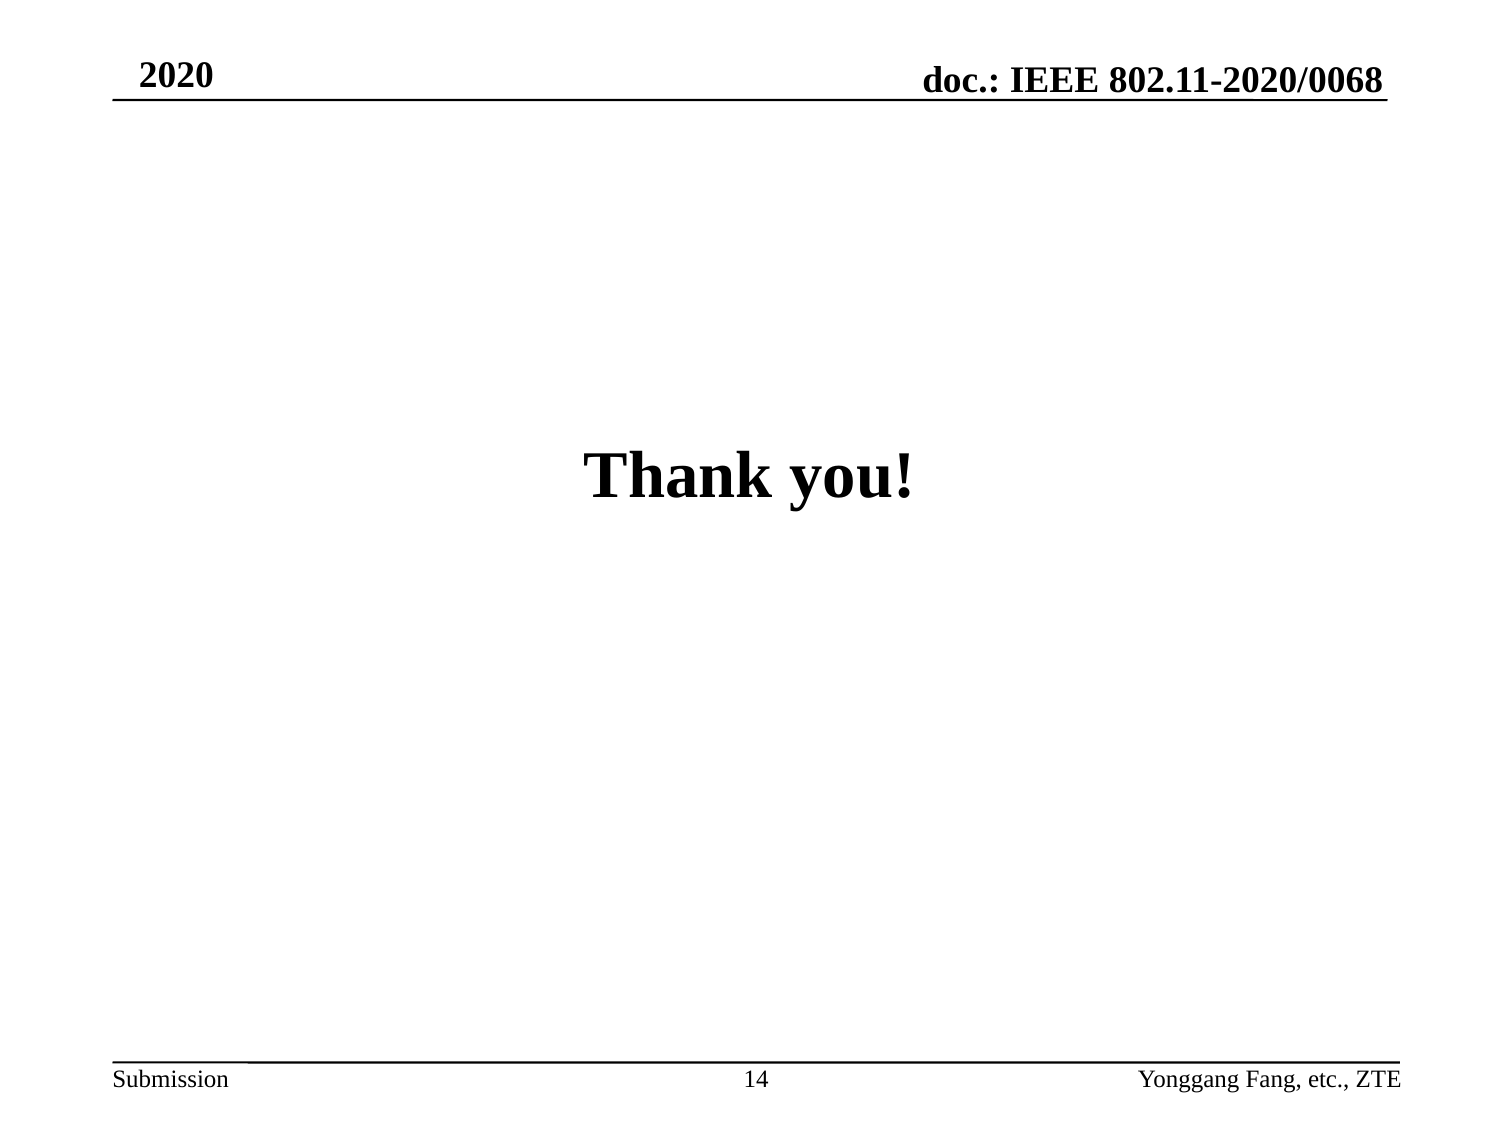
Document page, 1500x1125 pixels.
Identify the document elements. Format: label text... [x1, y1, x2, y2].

slide_number 14 [741, 1061, 772, 1093]
footer Yonggang Fang, etc., ZTE [1134, 1061, 1402, 1093]
text_box Thank you! [112, 350, 1388, 592]
